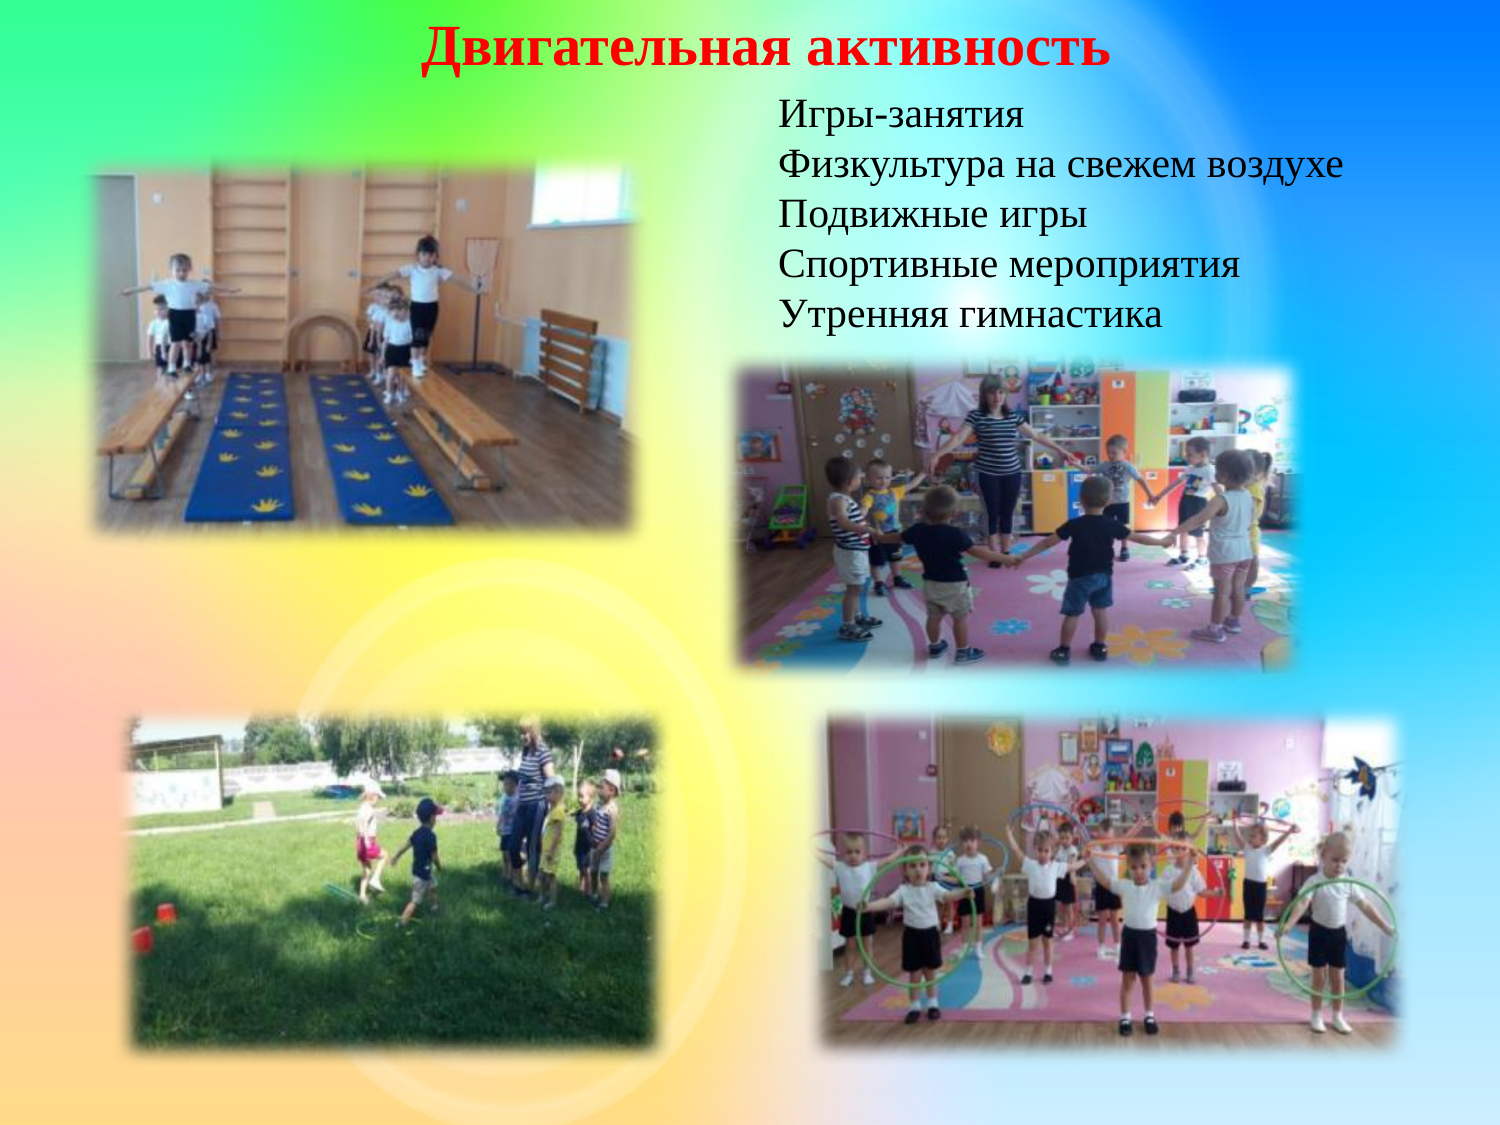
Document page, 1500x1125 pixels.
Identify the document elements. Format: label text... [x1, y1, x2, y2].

picture [0, 0, 1500, 1125]
text_box Игры-занятия Физкультура на свежем воздухе Подвижные игры Спортивные мероприятия Утренняя гимнастика [763, 78, 1458, 389]
text_box Двигательная активность [406, 0, 1175, 85]
